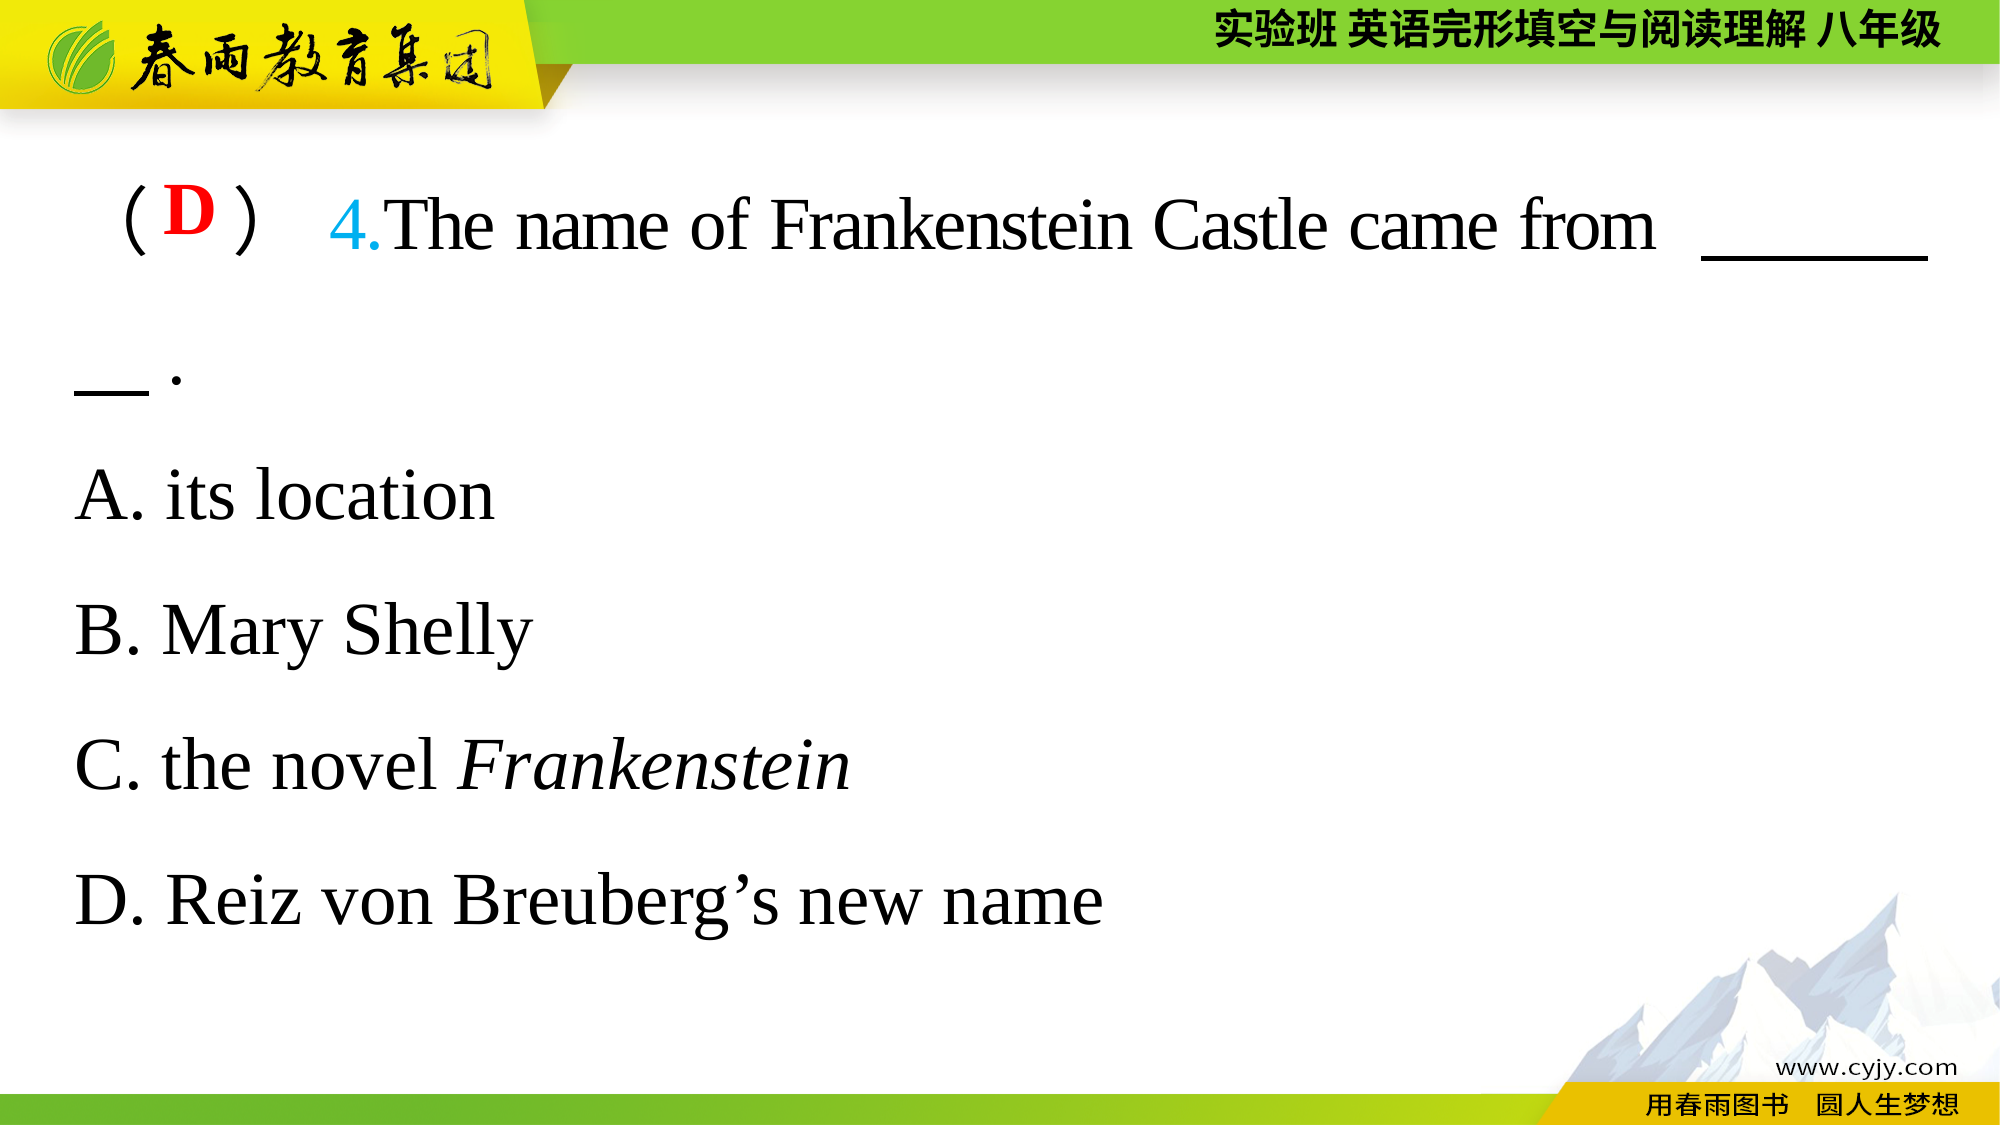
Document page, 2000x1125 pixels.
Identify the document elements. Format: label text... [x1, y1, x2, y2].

picture [0, 0, 2000, 1125]
text_box D [149, 152, 234, 257]
list （ ）4.The name of Frankenstein Castle came from . A. its location B. Mary Shelly C. the novel Frankenstein D. Reiz von Breuberg’s new name [59, 122, 1944, 820]
